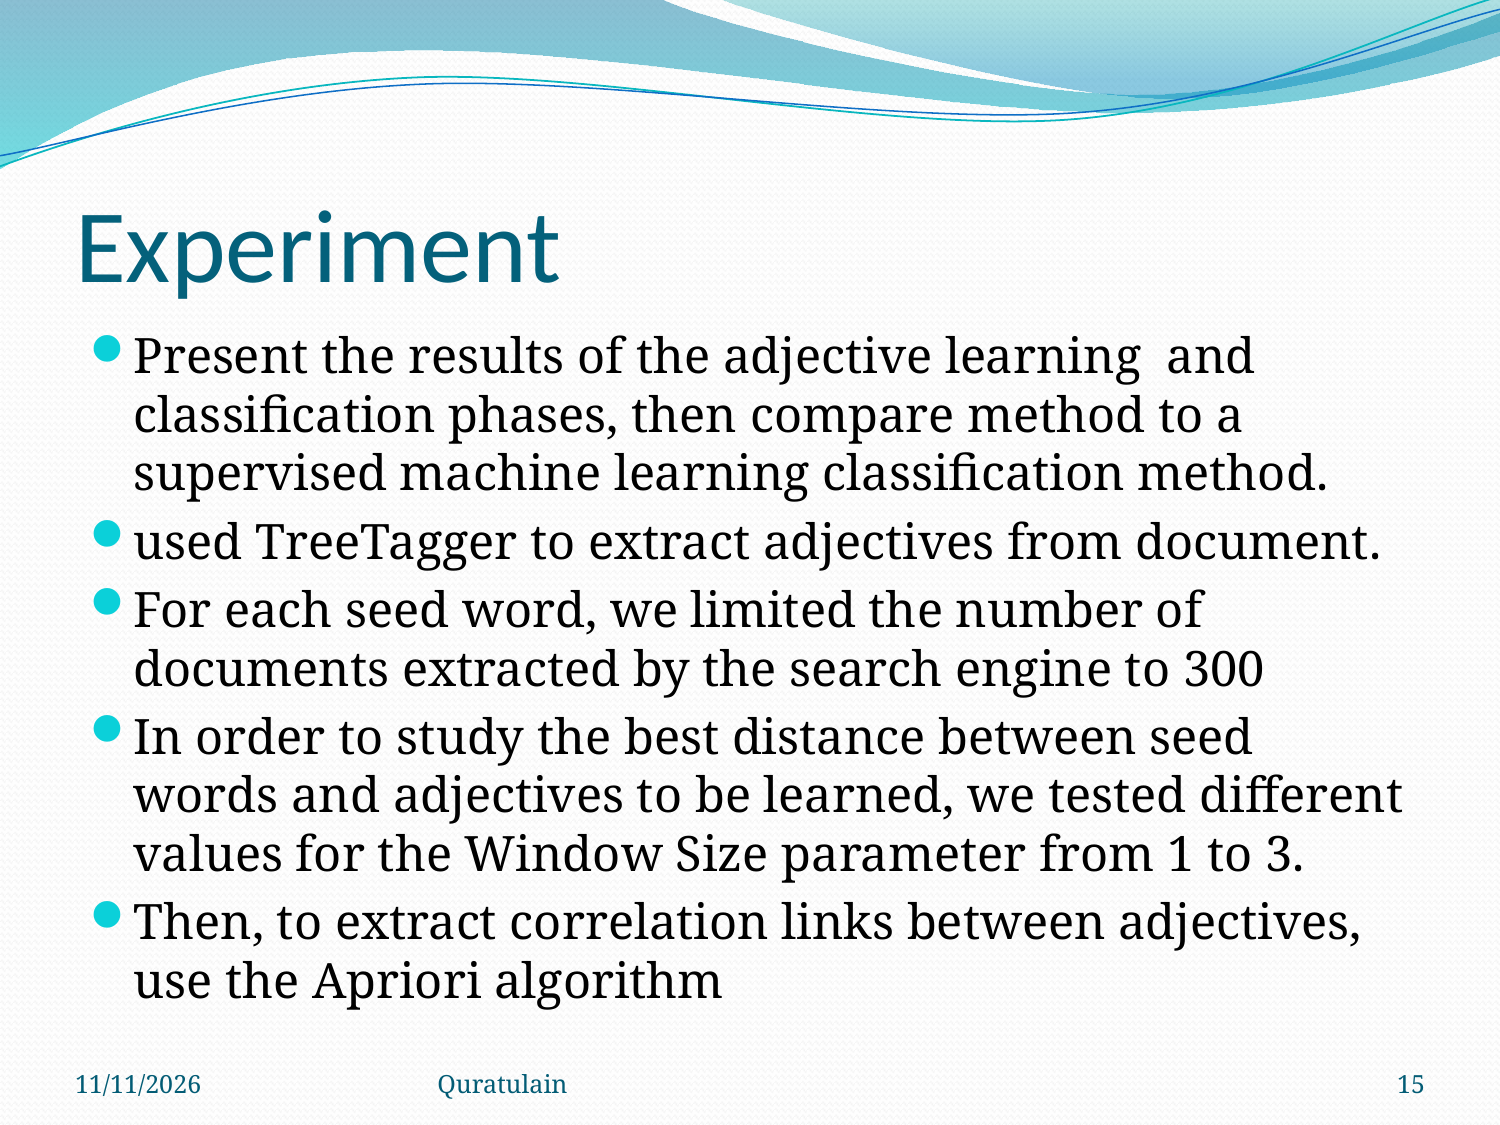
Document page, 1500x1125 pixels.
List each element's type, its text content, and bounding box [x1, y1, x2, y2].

footer Quratulain [437, 1042, 988, 1103]
list Present the results of the adjective learning and classification phases, then compare method to a supervised machine learning classification method. used TreeTagger to extract adjectives from document. For each seed word, we limited the number of documents extracted by the search engine to 300 In order to study the best distance between seed words and adjectives to be learned, we tested different values for the Window Size parameter from 1 to 3. Then, to extract correlation links between adjectives, use the Apriori algorithm [75, 317, 1425, 1038]
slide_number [75, 1042, 425, 1103]
title Experiment [75, 115, 1425, 303]
slide_number 15 [1299, 1042, 1425, 1103]
